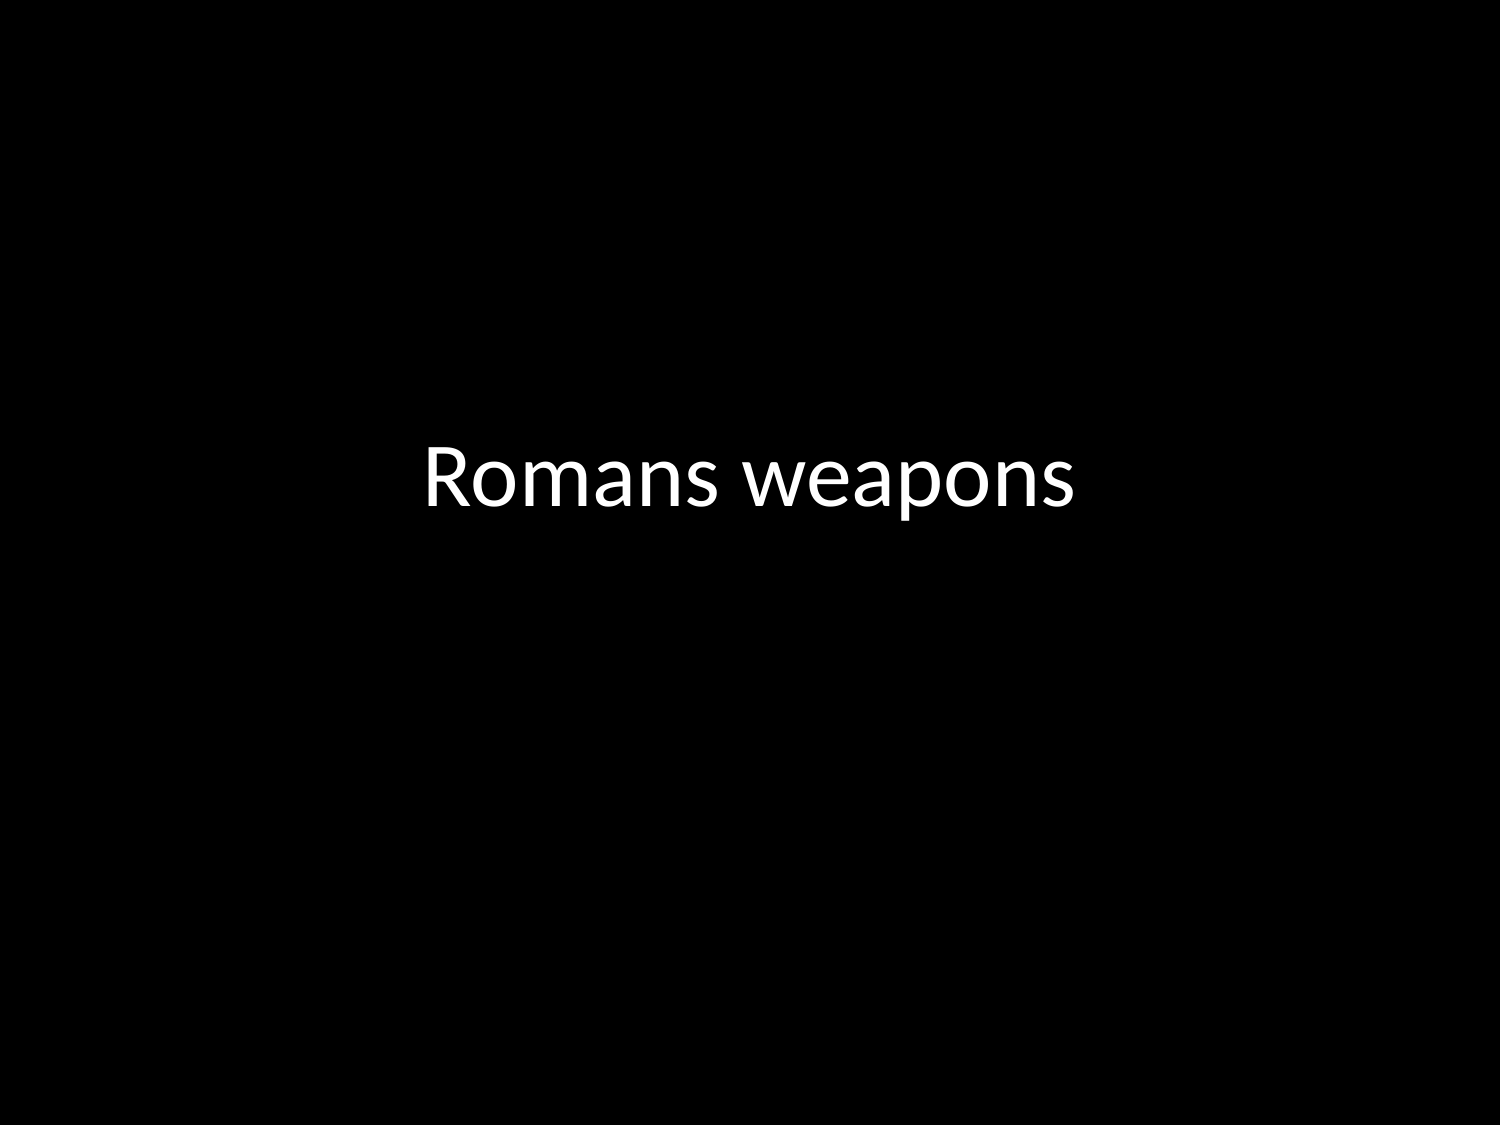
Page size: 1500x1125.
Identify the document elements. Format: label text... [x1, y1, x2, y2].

title Romans weapons [112, 349, 1388, 591]
